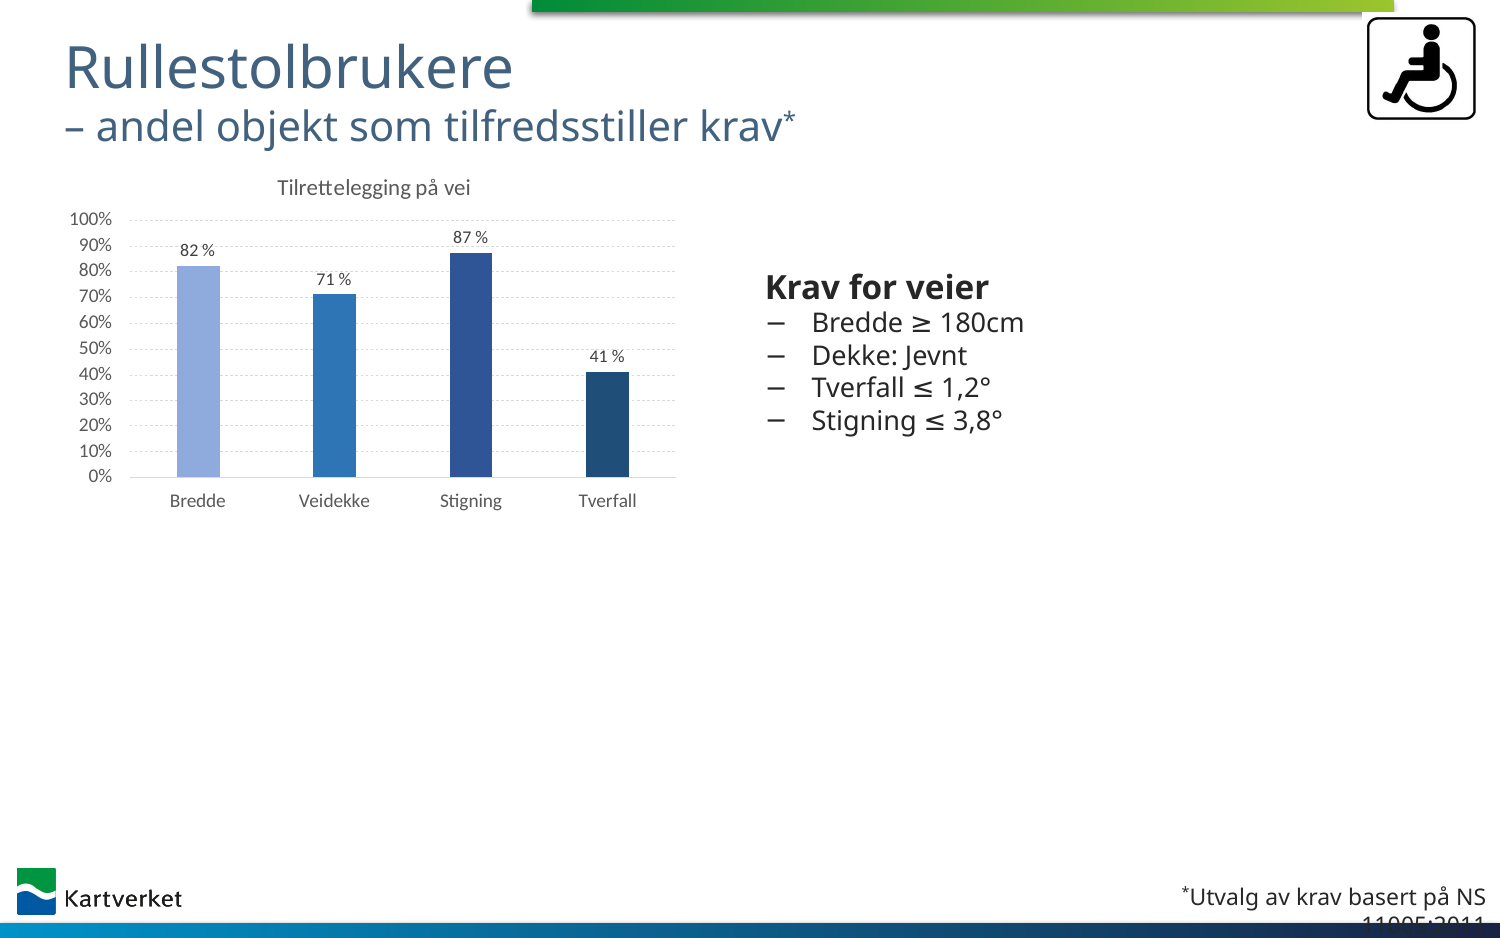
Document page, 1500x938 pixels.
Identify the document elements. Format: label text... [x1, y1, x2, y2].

text_box *Utvalg av krav basert på NS 11005:2011 [1068, 873, 1500, 938]
text_box Krav for veier Bredde ≥ 180cm Dekke: Jevnt Tverfall ≤ 1,2° Stigning ≤ 3,8° [750, 258, 1234, 444]
picture [1362, 12, 1481, 126]
picture [62, 166, 687, 519]
text_box Rullestolbrukere – andel objekt som tilfredsstiller krav* [49, 25, 1431, 158]
